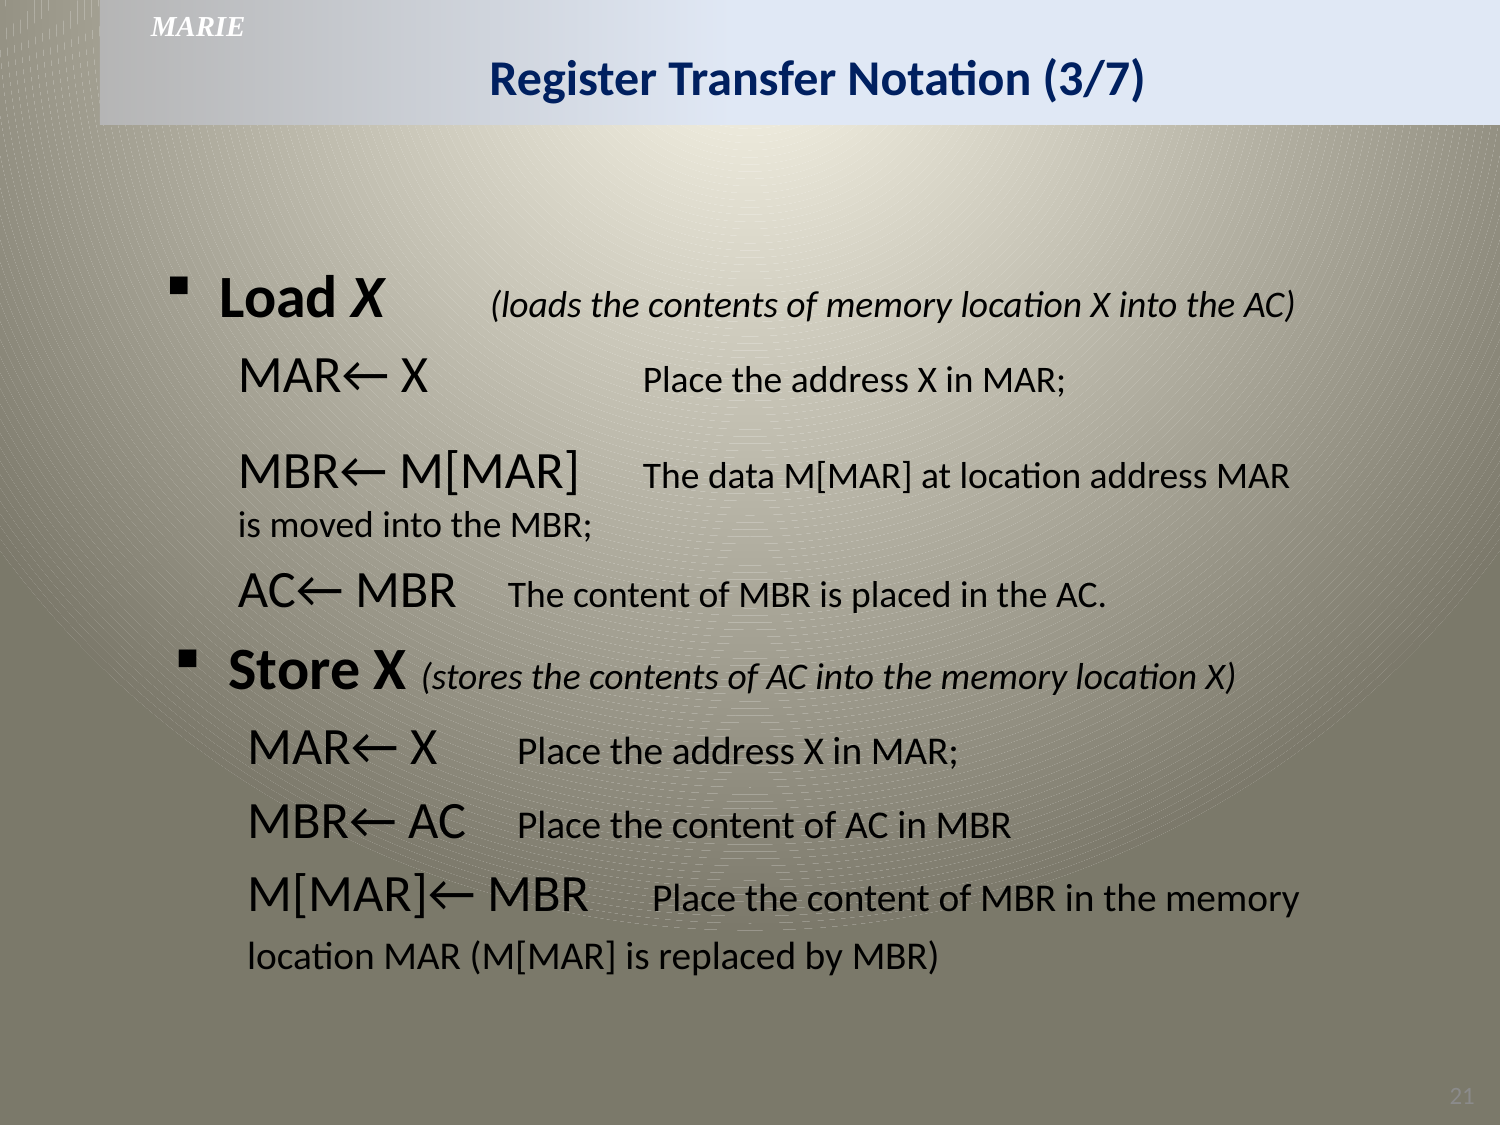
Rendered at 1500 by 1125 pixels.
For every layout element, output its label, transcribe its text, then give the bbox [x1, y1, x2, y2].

list Load X (loads the contents of memory location X into the AC) MAR← X Place the address X in MAR; MBR← M[MAR] The data M[MAR] at location address MAR is moved into the MBR; AC← MBR The content of MBR is placed in the AC. Store X (stores the contents of AC into the memory location X) MAR← X Place the address X in MAR; MBR← AC Place the content of AC in MBR M[MAR]← MBR Place the content of MBR in the memory location MAR (M[MAR] is replaced by MBR) [150, 249, 1488, 993]
list MARIE [135, 0, 625, 50]
title Register Transfer Notation (3/7) [135, 37, 1500, 113]
